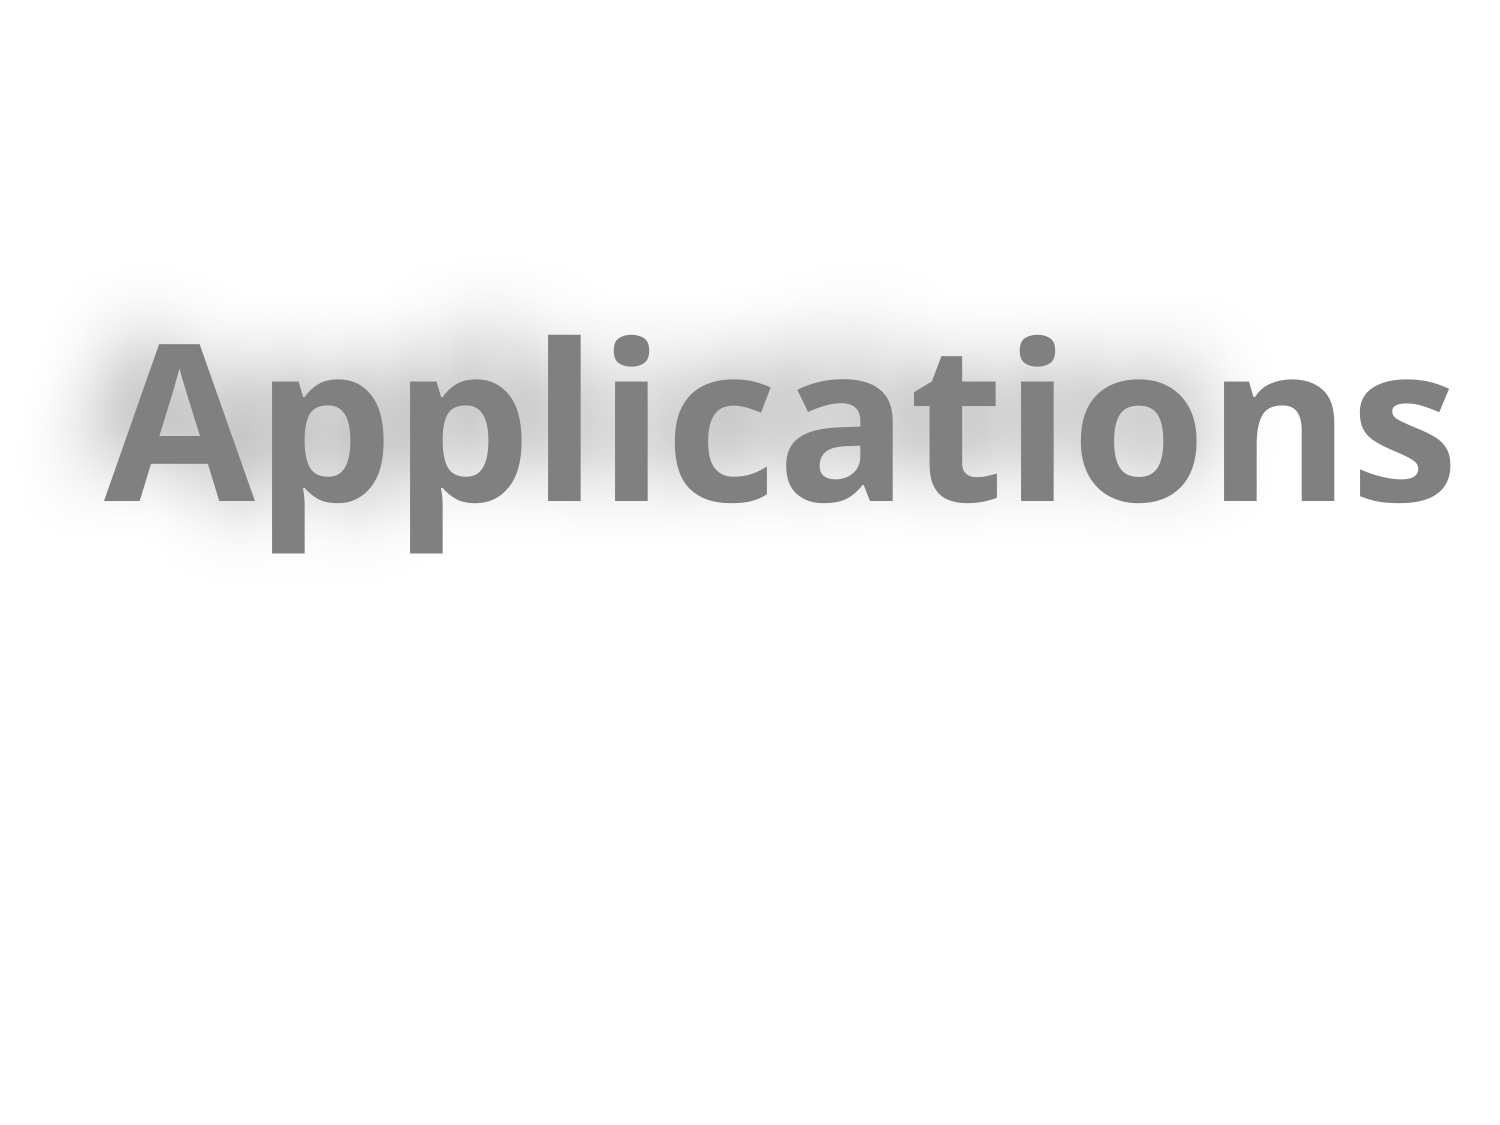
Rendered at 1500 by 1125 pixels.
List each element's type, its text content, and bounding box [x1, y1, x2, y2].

text_box Applications [0, 274, 1475, 553]
